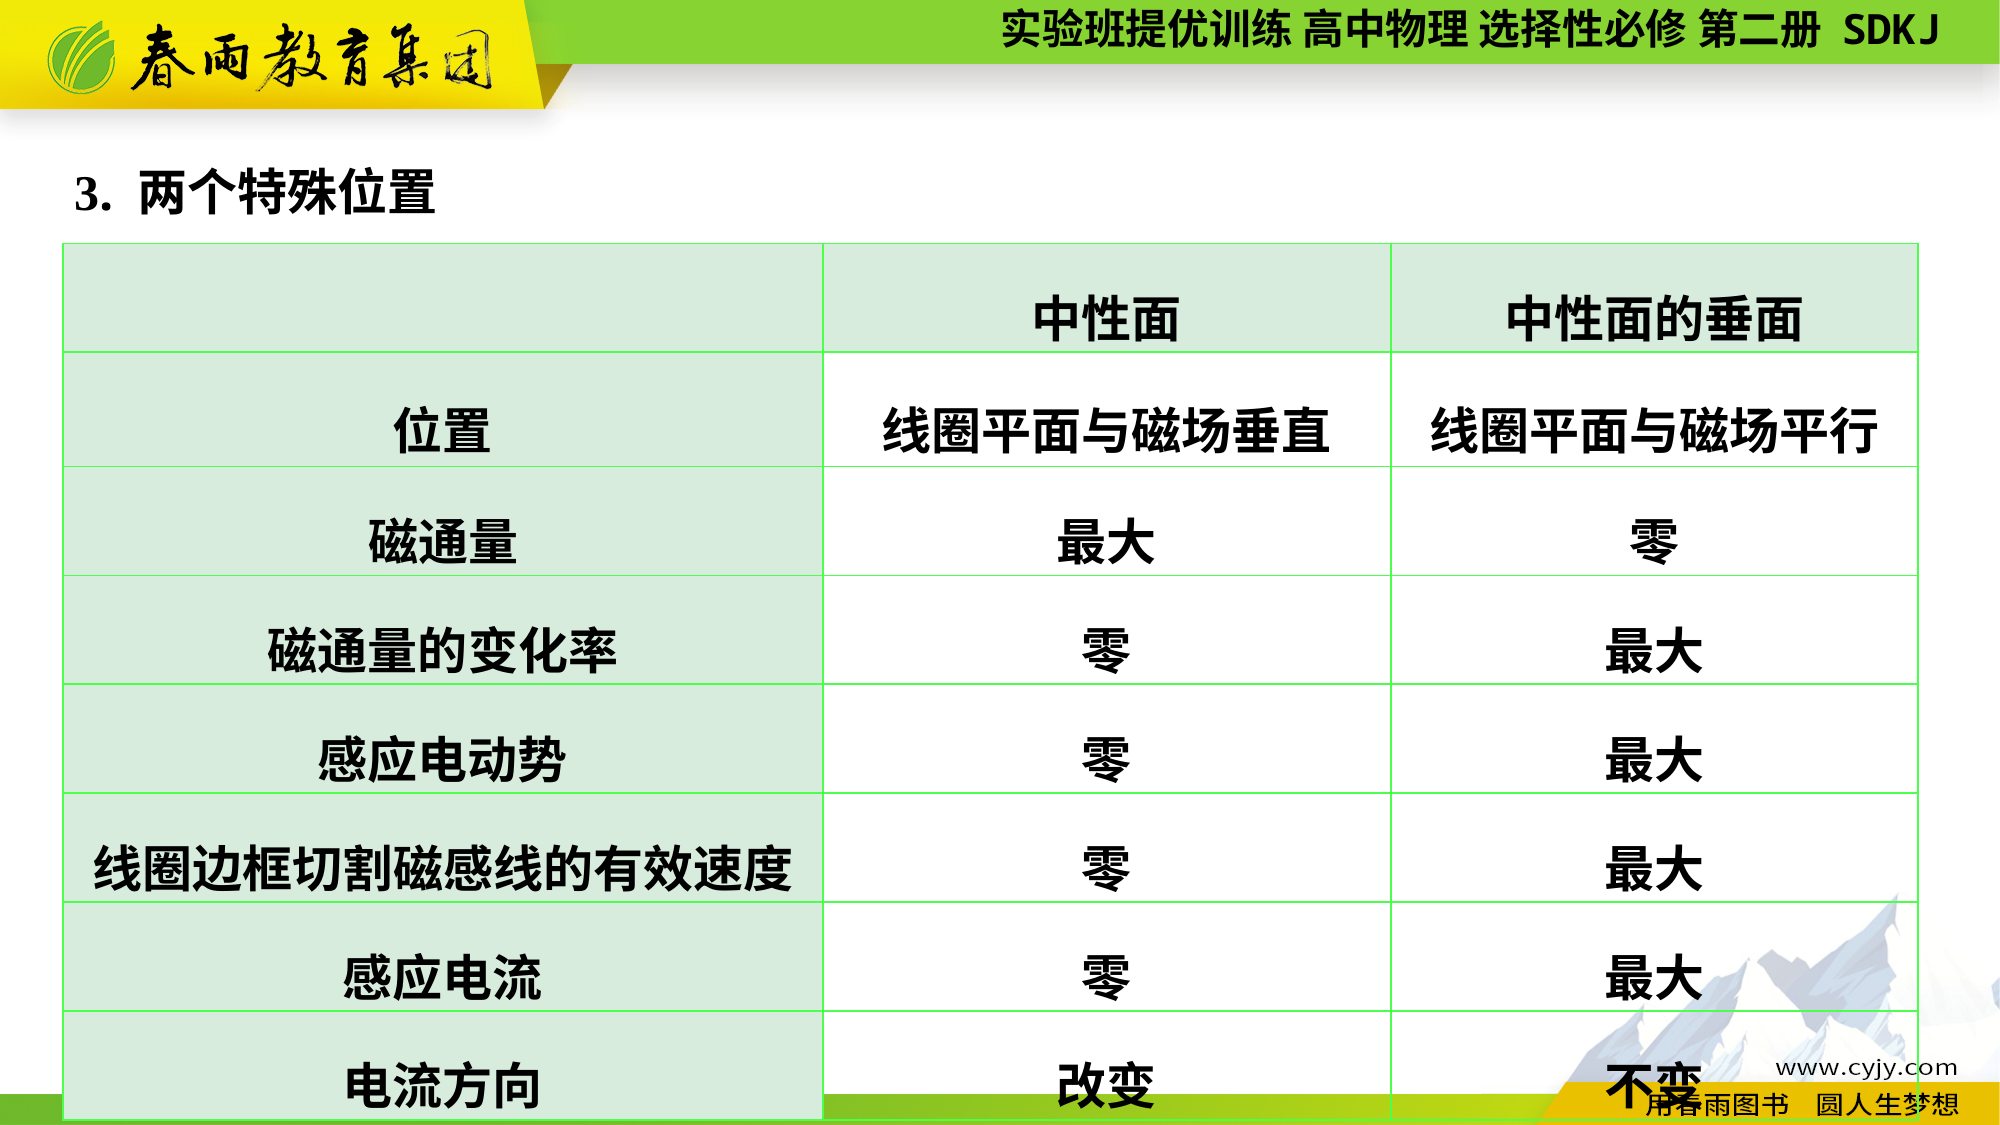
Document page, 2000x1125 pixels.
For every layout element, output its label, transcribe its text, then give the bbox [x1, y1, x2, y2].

table_cell 线圈平面与磁场垂直 [824, 353, 1390, 466]
table_cell 位置 [64, 353, 822, 466]
table_cell 最大 [1392, 576, 1917, 683]
table_header 中性面 [824, 244, 1390, 351]
table_header 中性面的垂面 [1392, 244, 1917, 351]
table_cell 线圈边框切割磁感线的有效速度 [64, 794, 822, 901]
table_cell 感应电动势 [64, 685, 822, 792]
table_cell 零 [1392, 467, 1917, 575]
table_cell 感应电流 [64, 903, 822, 1010]
table_cell 最大 [1392, 685, 1917, 792]
picture [0, 0, 2000, 1125]
table_cell 不变 [1392, 1012, 1917, 1119]
table_cell 零 [824, 794, 1390, 901]
list 3. 两个特殊位置 [59, 122, 1944, 217]
table_cell 电流方向 [64, 1012, 822, 1119]
table_cell 改变 [824, 1012, 1390, 1119]
table_cell 线圈平面与磁场平行 [1392, 353, 1917, 466]
table_cell 零 [824, 903, 1390, 1010]
table_cell 最大 [824, 467, 1390, 575]
table_cell 零 [824, 685, 1390, 792]
table_cell 零 [824, 576, 1390, 683]
table_header [64, 244, 822, 351]
table_cell 磁通量的变化率 [64, 576, 822, 683]
table_cell 磁通量 [64, 467, 822, 575]
table_cell 最大 [1392, 794, 1917, 901]
table_cell 最大 [1392, 903, 1917, 1010]
